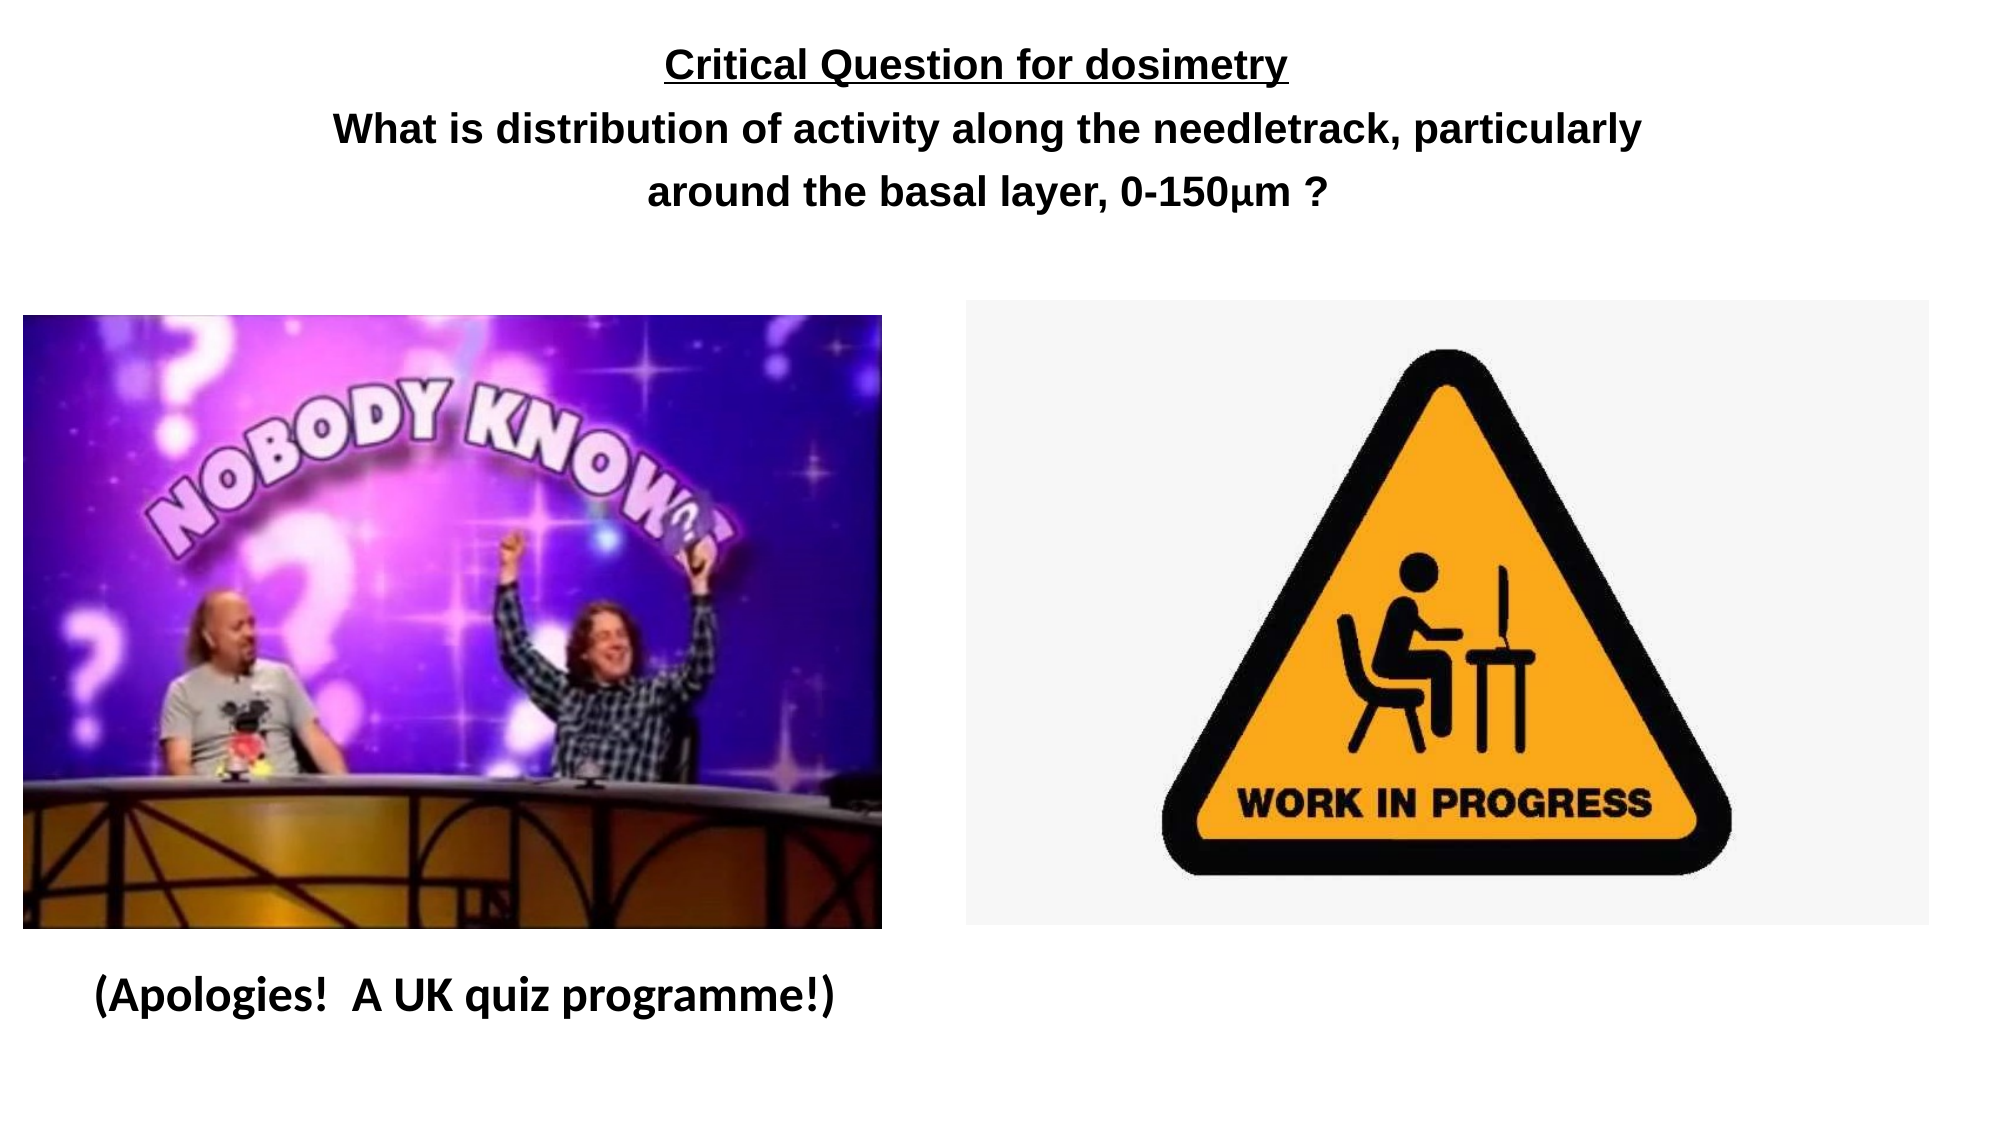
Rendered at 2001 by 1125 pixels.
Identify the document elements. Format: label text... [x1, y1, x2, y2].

title Critical Question for dosimetry What is distribution of activity along the needletrack, particularly around the basal layer, 0-150µm ? [242, 15, 1735, 224]
text_box (Apologies! A UK quiz programme!) [78, 953, 978, 1029]
picture [23, 315, 882, 929]
picture [966, 300, 1929, 925]
